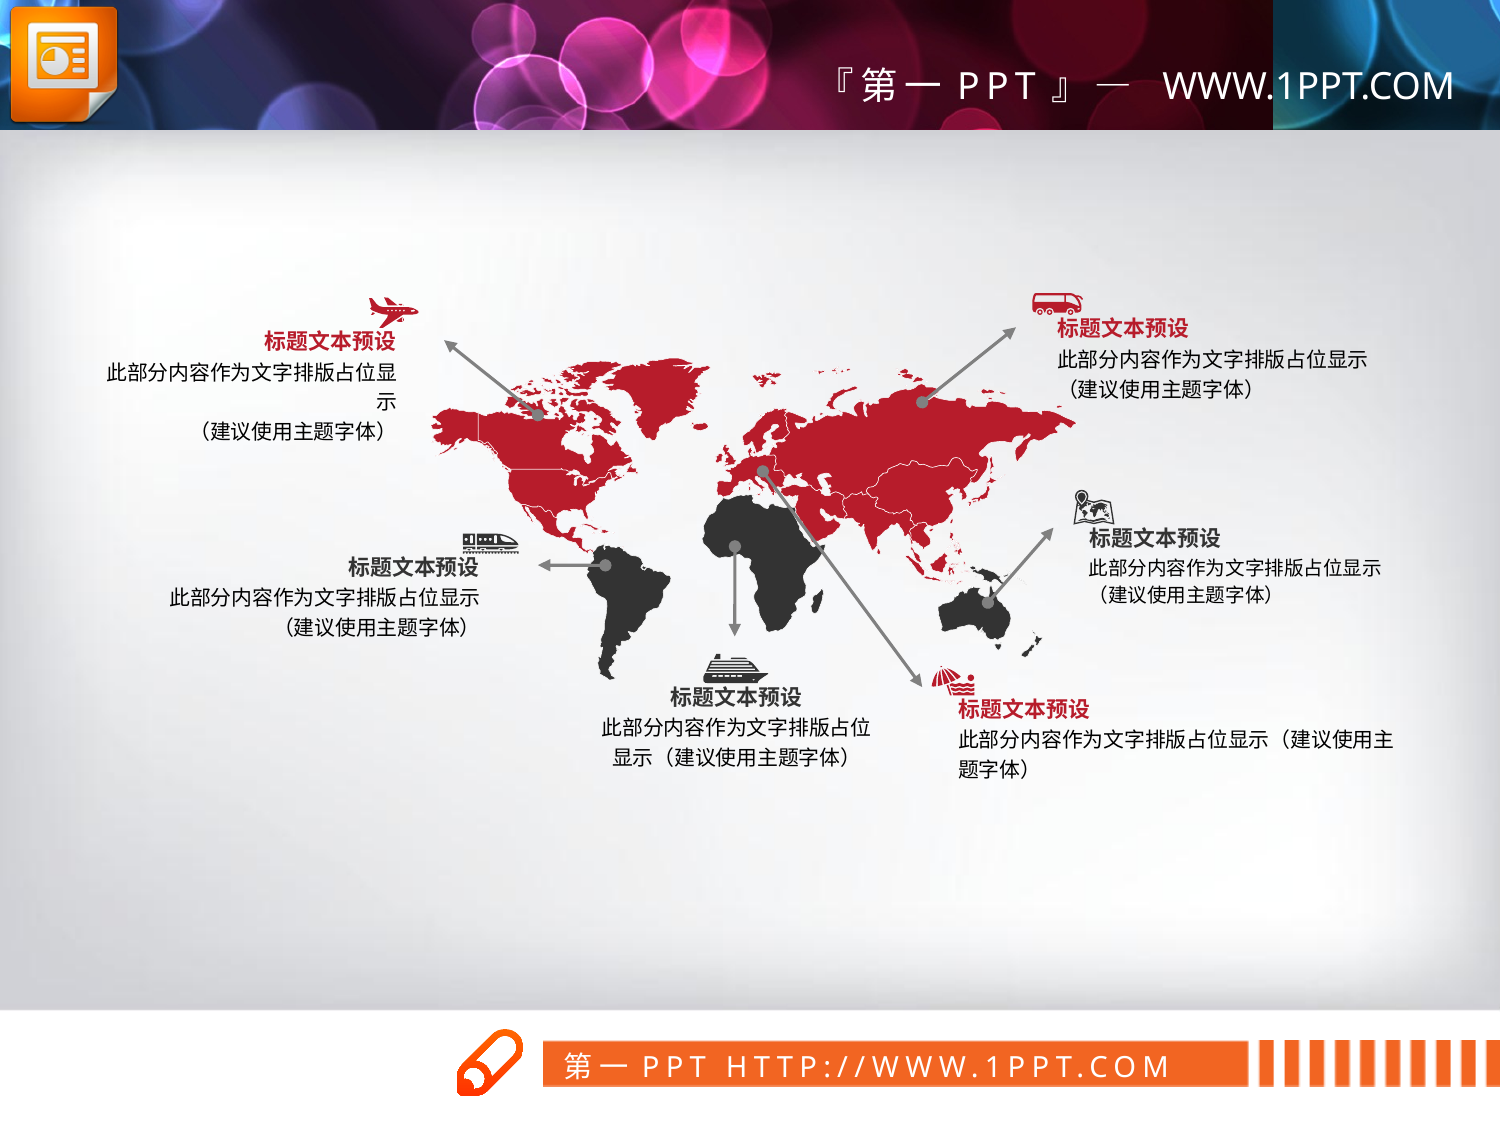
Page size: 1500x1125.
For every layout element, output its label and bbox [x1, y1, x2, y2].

picture [0, 0, 1500, 1012]
picture [543, 1040, 1500, 1087]
text_box [88, 292, 1415, 847]
